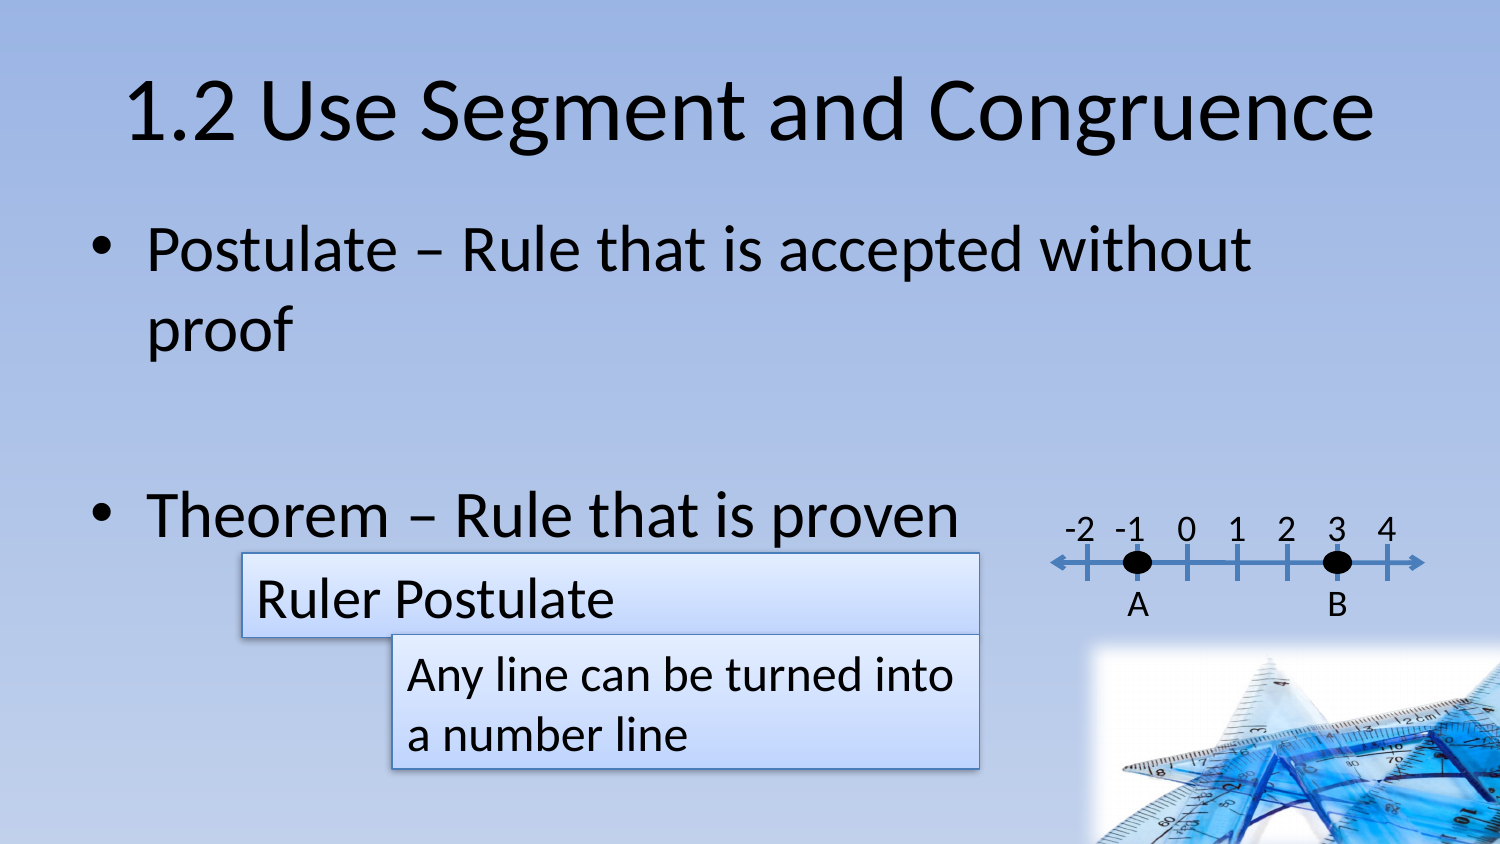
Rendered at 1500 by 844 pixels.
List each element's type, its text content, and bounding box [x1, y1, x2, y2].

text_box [241, 552, 980, 771]
picture [1103, 656, 1500, 838]
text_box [1049, 496, 1426, 582]
list Postulate – Rule that is accepted without proof Theorem – Rule that is proven [75, 196, 1425, 754]
title 1.2 Use Segment and Congruence [75, 33, 1425, 175]
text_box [1112, 552, 1363, 633]
